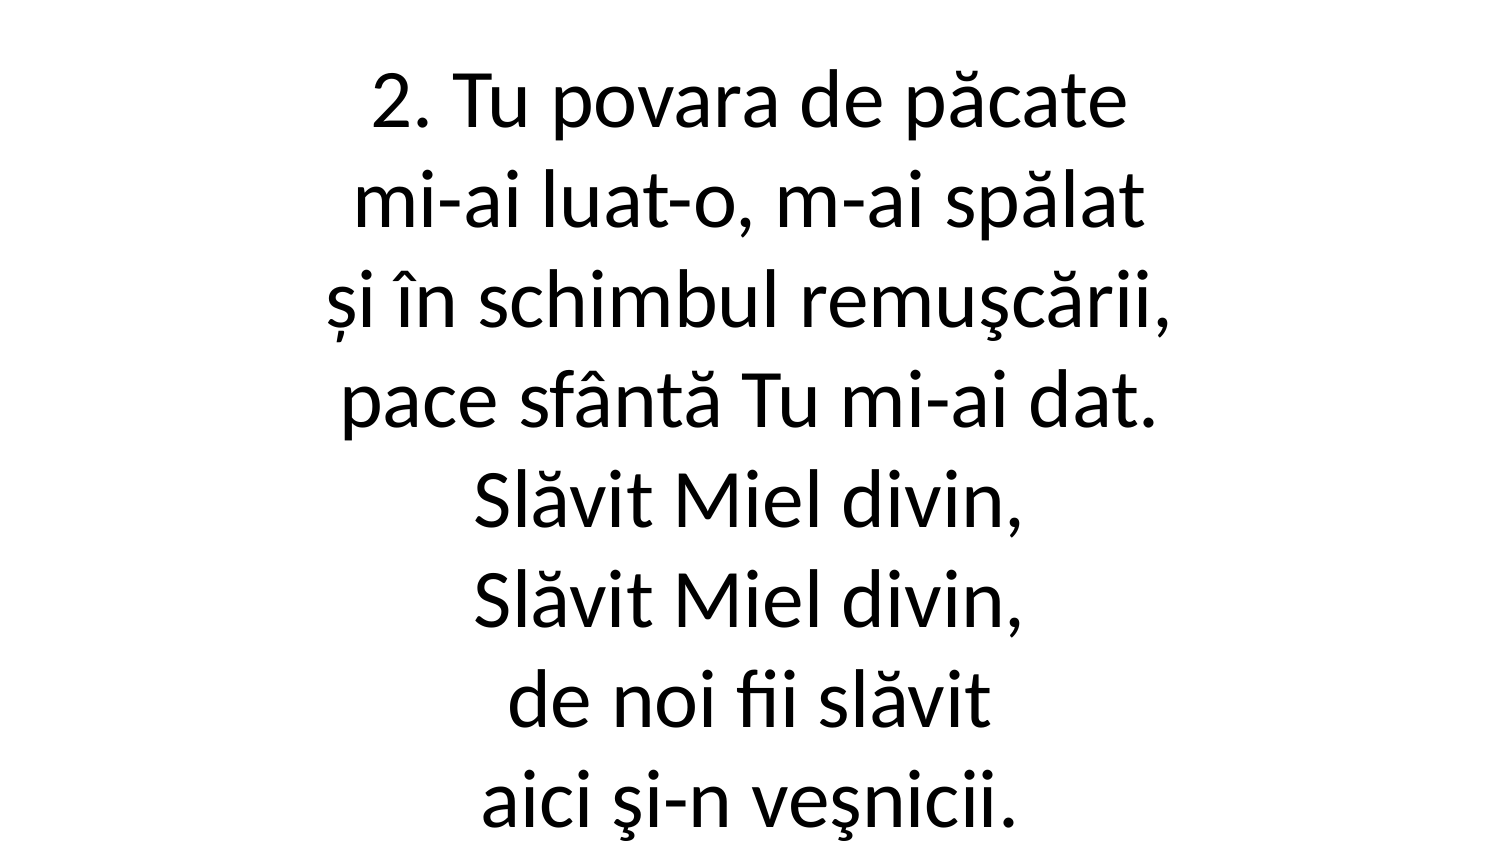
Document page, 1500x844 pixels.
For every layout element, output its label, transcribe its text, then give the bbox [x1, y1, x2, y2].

text_box 2. Tu povara de păcate mi-ai luat-o, m-ai spălat și în schimbul remuşcării, pace sfântă Tu mi-ai dat. Slăvit Miel divin, Slăvit Miel divin, de noi fii slăvit aici şi-n veşnicii. [310, 0, 1190, 844]
